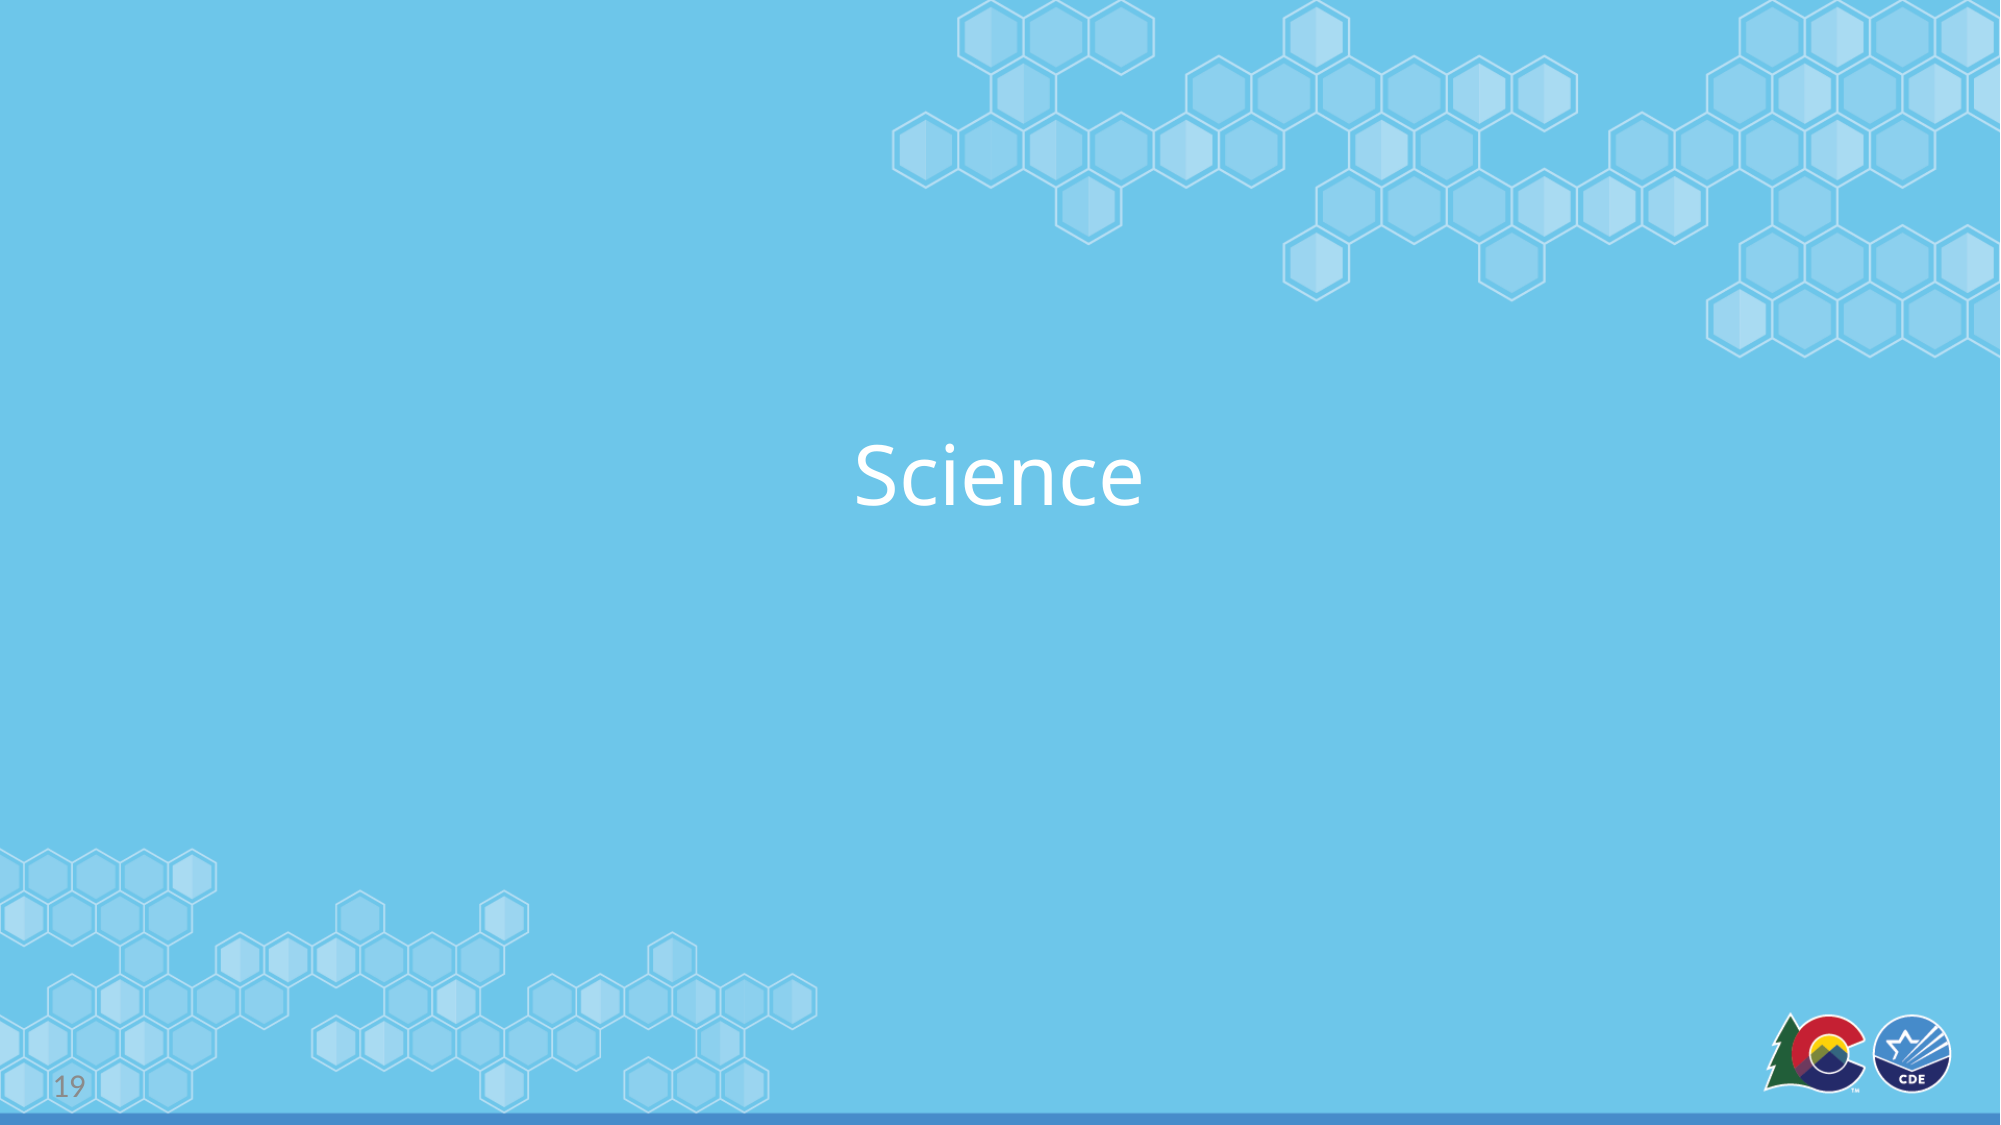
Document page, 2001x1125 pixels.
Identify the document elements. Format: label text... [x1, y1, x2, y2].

picture [0, 0, 2000, 425]
title Science [0, 425, 2000, 810]
picture [0, 810, 2000, 1125]
slide_number 19 [37, 1054, 488, 1115]
